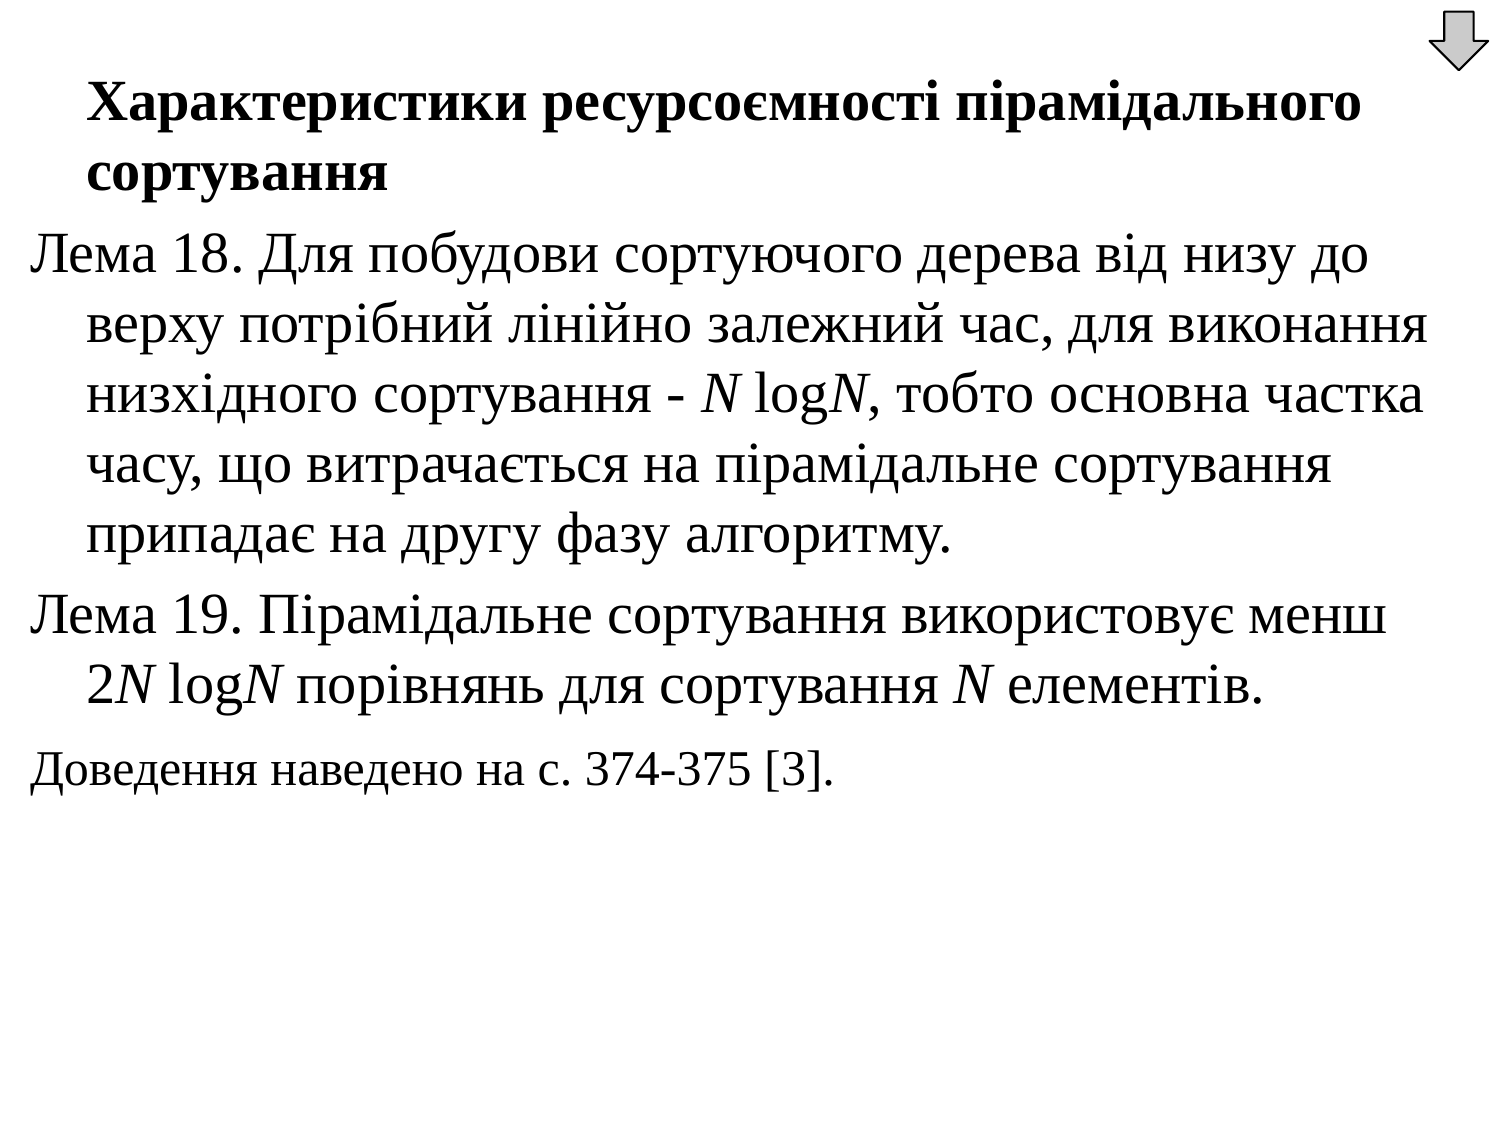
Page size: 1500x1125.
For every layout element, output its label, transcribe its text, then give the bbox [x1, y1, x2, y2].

text_box [1429, 11, 1489, 71]
list Характеристики ресурсоємності пірамідального сортування Лема 18. Для побудови сортуючого дерева від низу до верху потрібний лінійно залежний час, для виконання низхідного сортування - N logN, тобто основна частка часу, що витрачається на пірамідальне сортування припадає на другу фазу алгоритму. Лема 19. Пірамідальне сортування використовує менш 2N logN порівнянь для сортування N елементів. Доведення наведено на с. 374-375 [3]. [0, 54, 1500, 1125]
